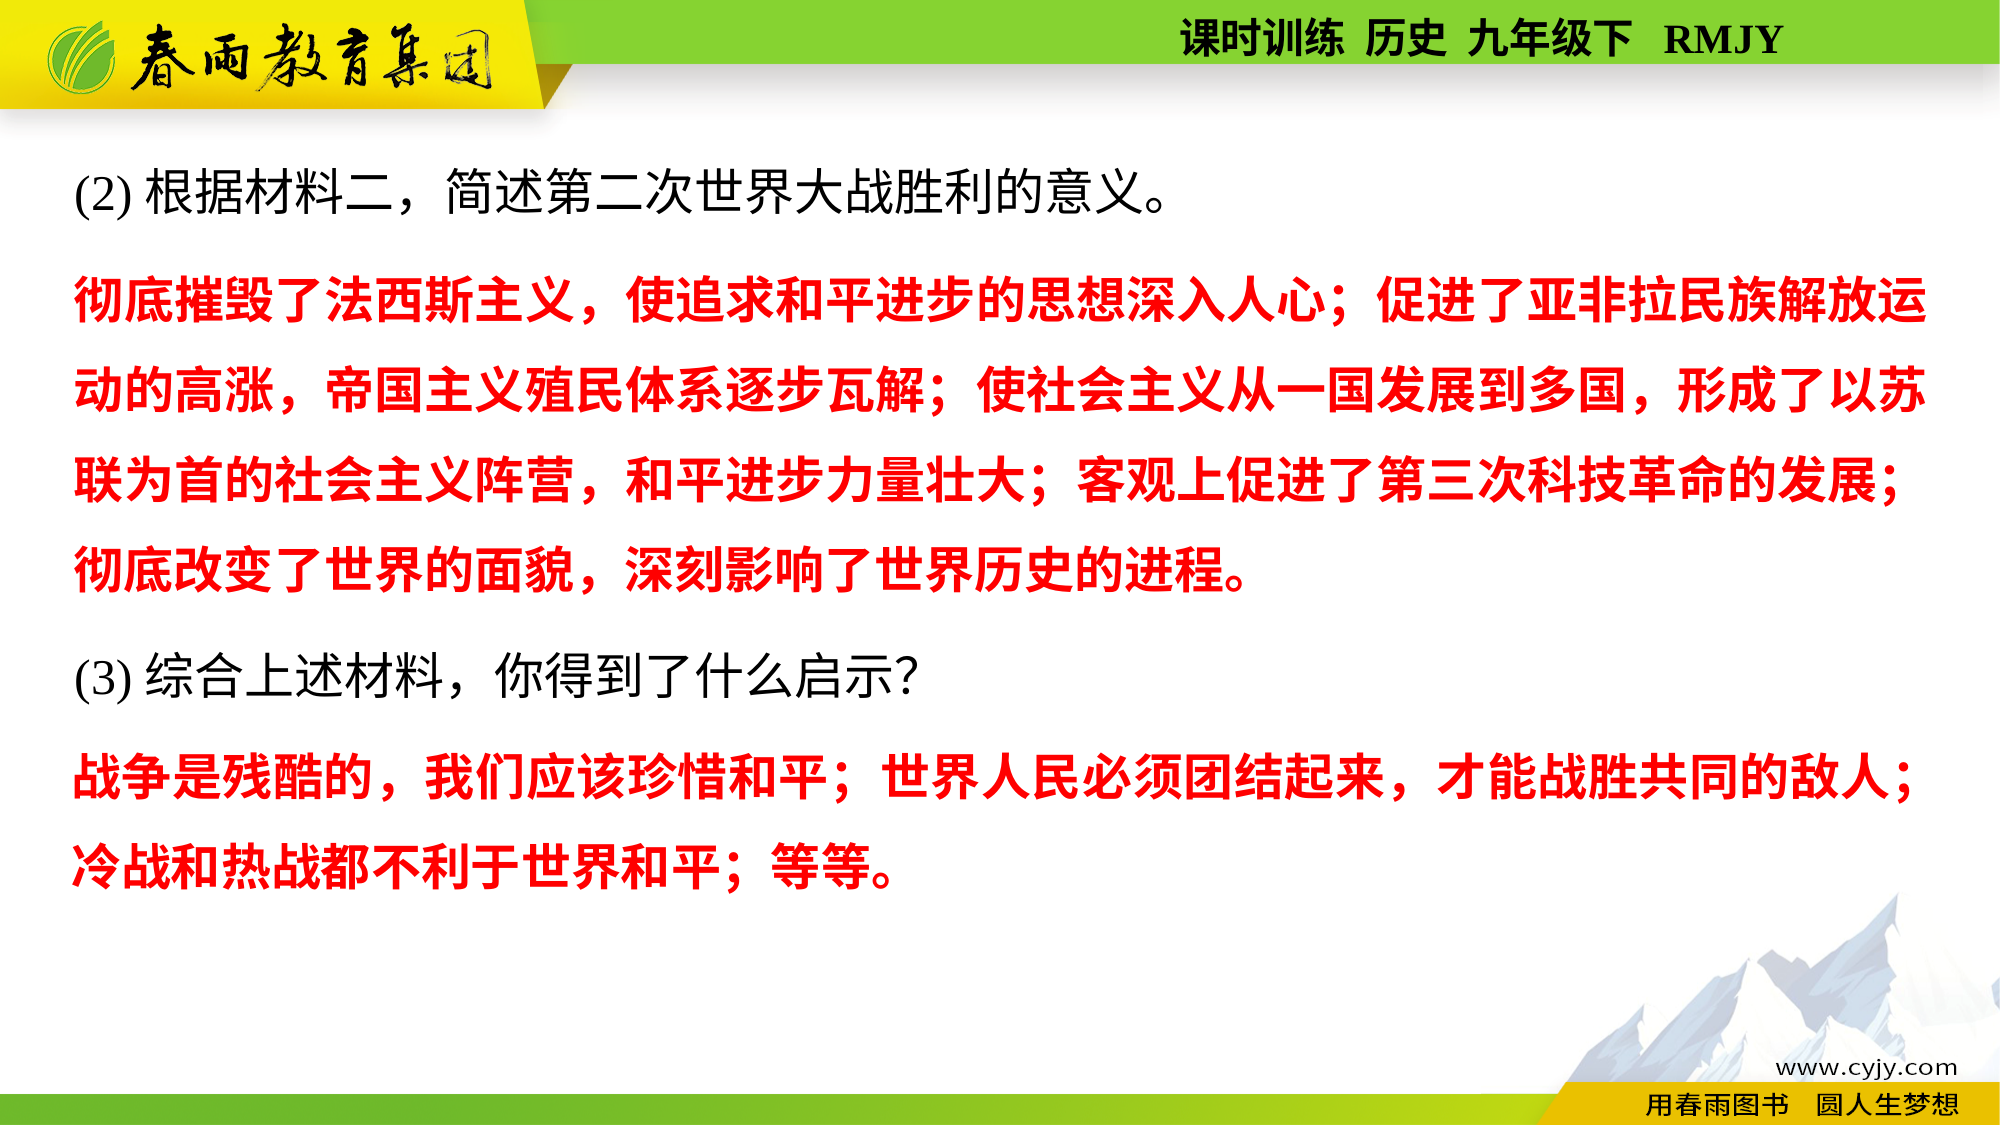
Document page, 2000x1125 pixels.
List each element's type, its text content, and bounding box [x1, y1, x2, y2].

text_box (3)综合上述材料，你得到了什么启示？ [59, 606, 1944, 707]
list (2)根据材料二，简述第二次世界大战胜利的意义。 [59, 122, 1944, 217]
text_box 战争是残酷的，我们应该珍惜和平；世界人民必须团结起来，才能战胜共同的敌人；冷战和热战都不利于世界和平；等等。 [56, 707, 1957, 903]
text_box 彻底摧毁了法西斯主义，使追求和平进步的思想深入人心；促进了亚非拉民族解放运动的高涨，帝国主义殖民体系逐步瓦解；使社会主义从一国发展到多国，形成了以苏联为首的社会主义阵营，和平进步力量壮大；客观上促进了第三次科技革命的发展；彻底改变了世界的面貌，深刻影响了世界历史的进程。 [59, 231, 1944, 606]
picture [0, 0, 2000, 1125]
